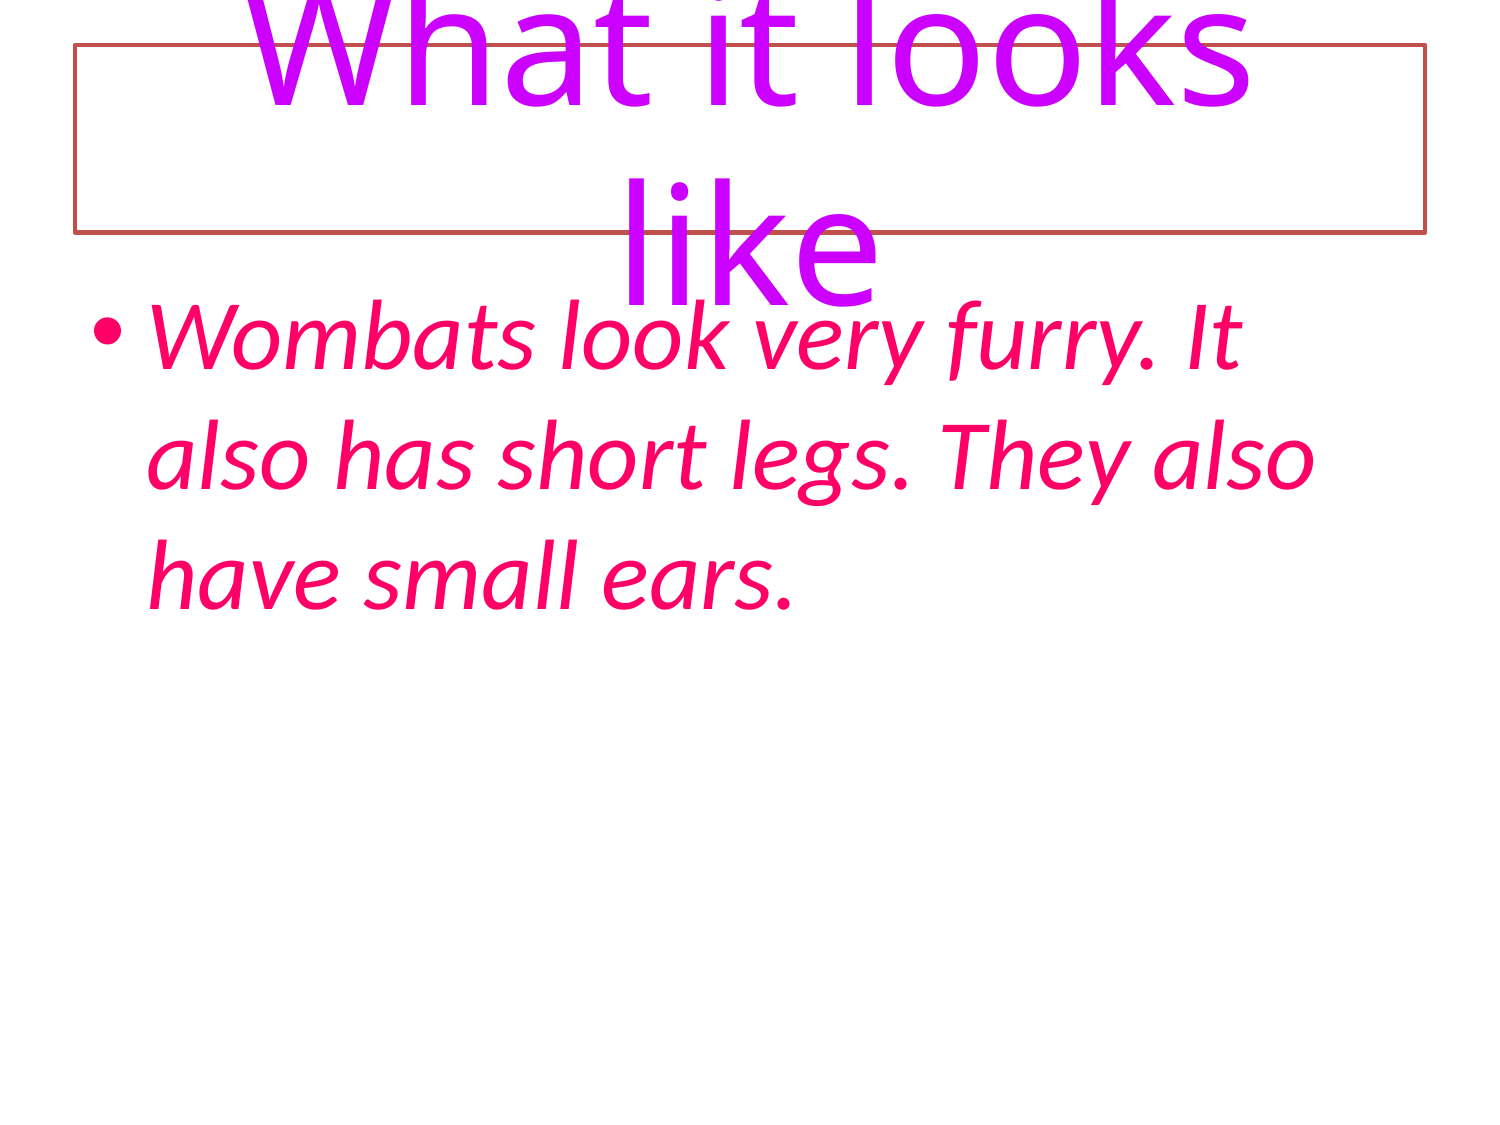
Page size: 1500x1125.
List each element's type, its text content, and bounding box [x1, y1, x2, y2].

list Wombats look very furry. It also has short legs. They also have small ears. [75, 262, 1425, 1005]
title What it looks like [73, 43, 1427, 235]
